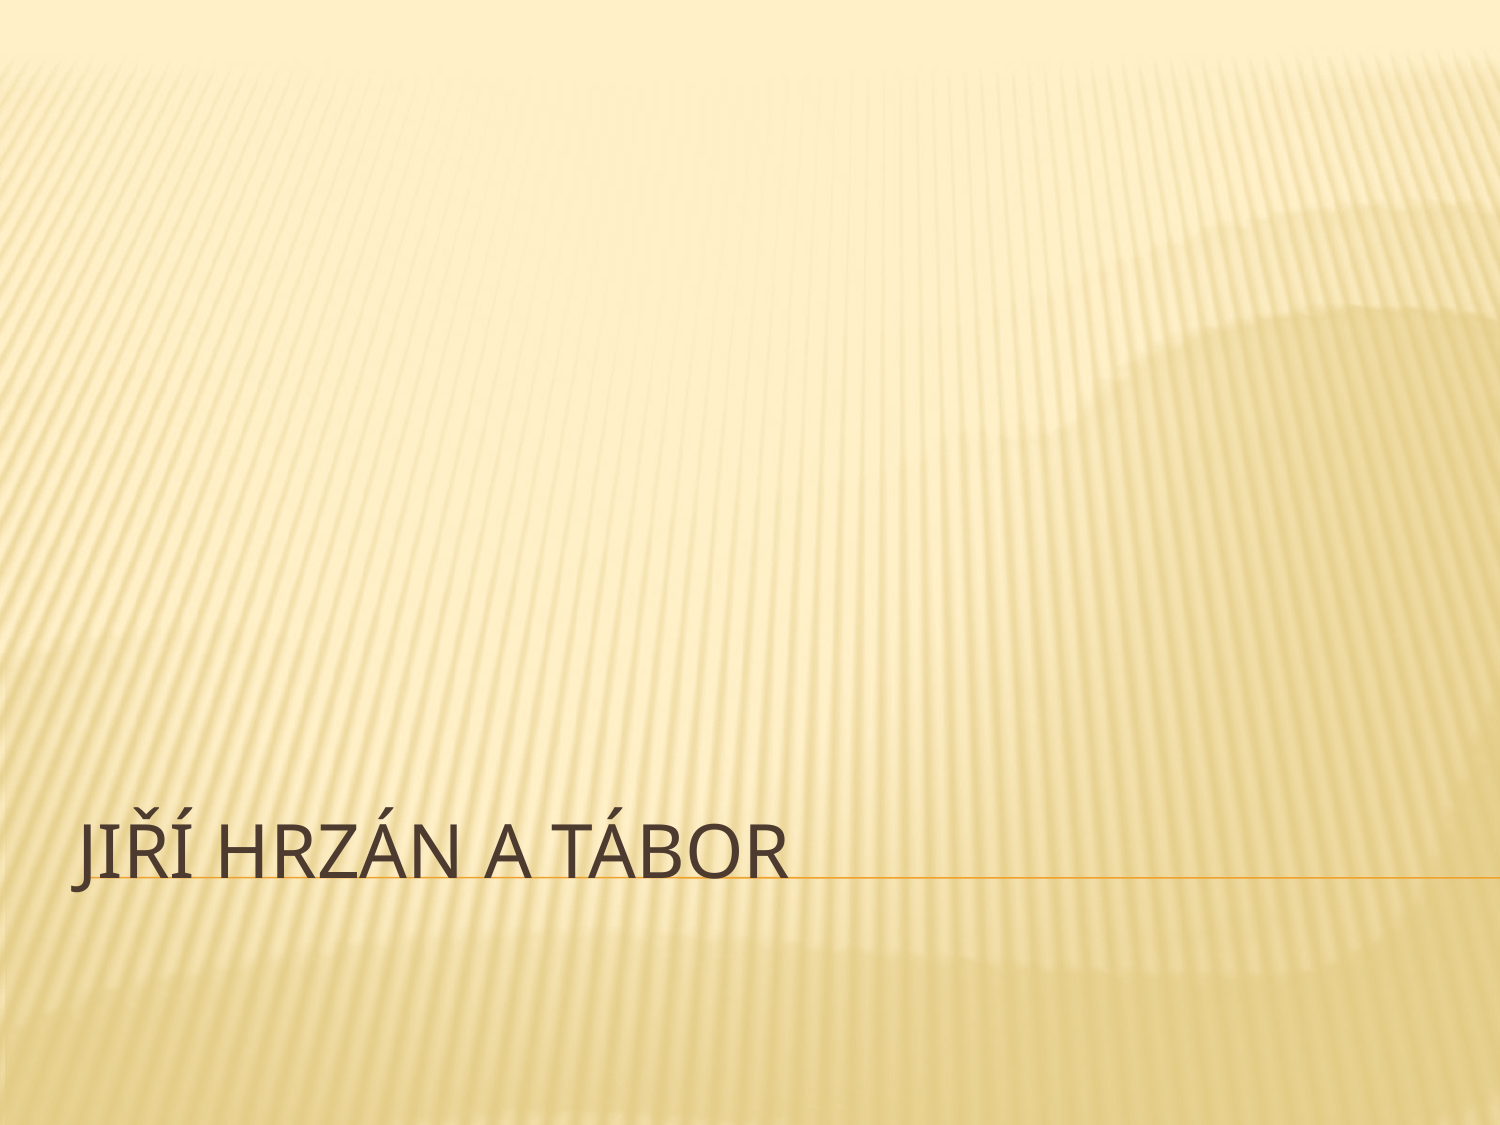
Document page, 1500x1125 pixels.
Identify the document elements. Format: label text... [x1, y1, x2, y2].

title Jiří Hrzán a Tábor [62, 796, 1450, 997]
